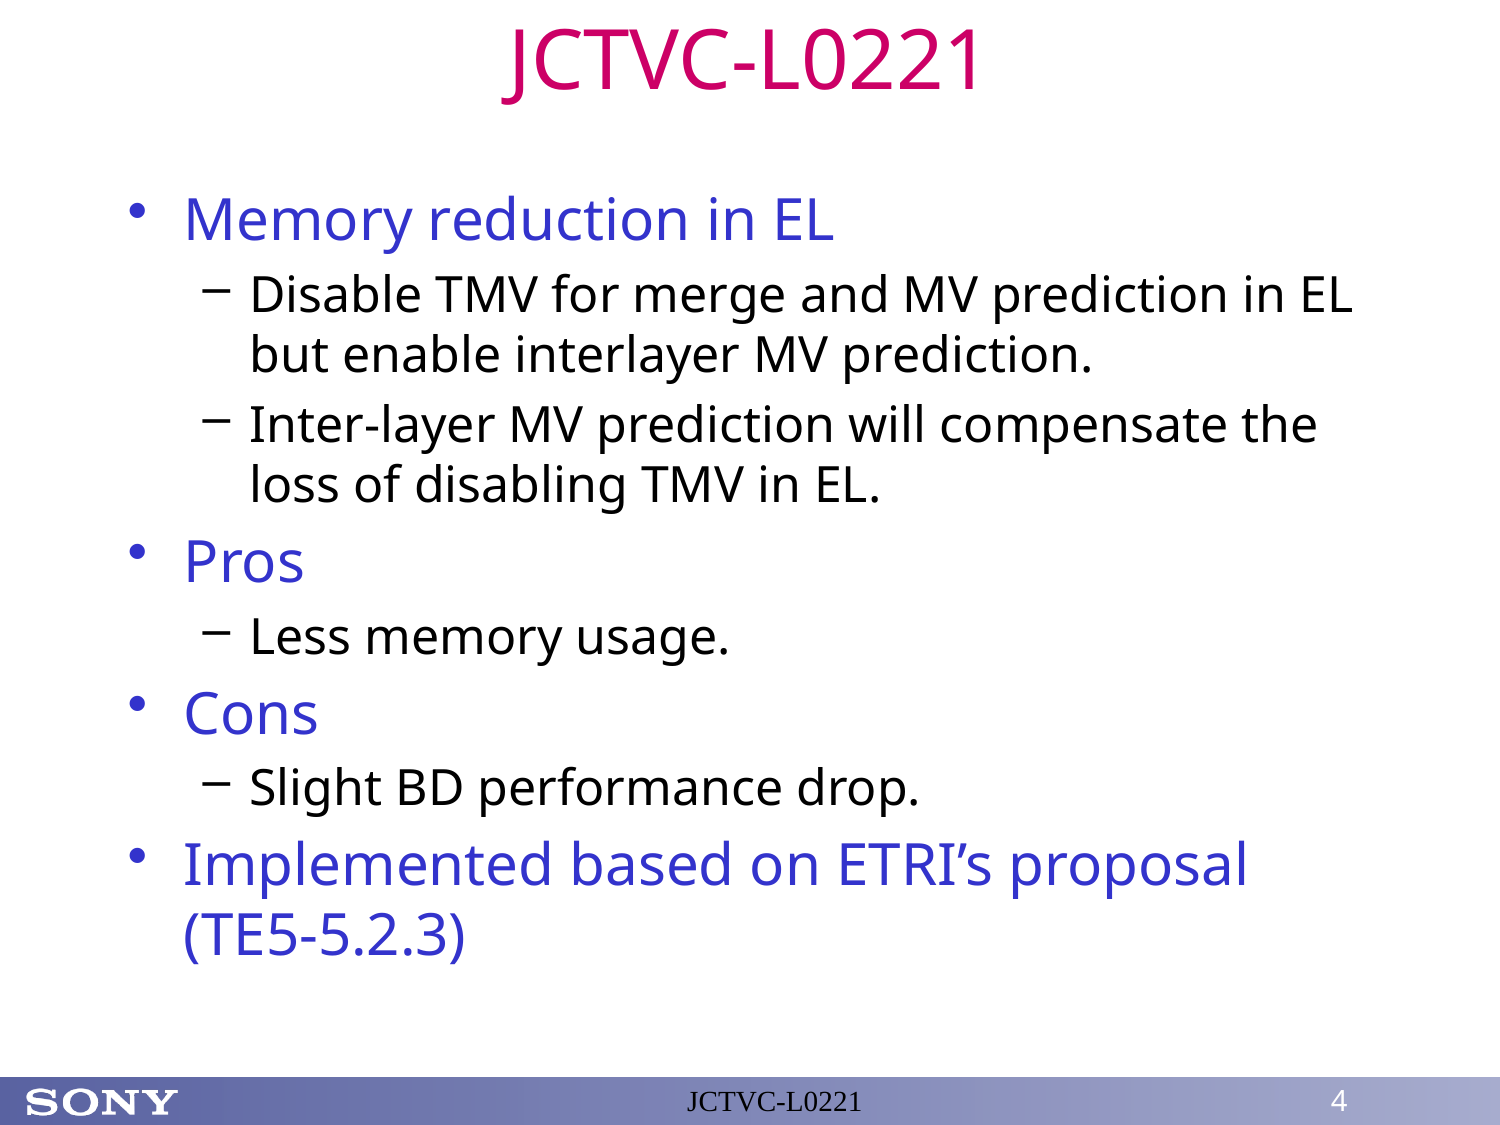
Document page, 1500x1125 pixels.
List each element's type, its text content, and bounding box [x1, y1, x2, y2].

footer JCTVC-L0221 [537, 1074, 1013, 1125]
picture [26, 1088, 178, 1116]
list Memory reduction in EL Disable TMV for merge and MV prediction in EL but enable interlayer MV prediction. Inter-layer MV prediction will compensate the loss of disabling TMV in EL. Pros Less memory usage. Cons Slight BD performance drop. Implemented based on ETRI’s proposal (TE5-5.2.3) [112, 174, 1388, 1076]
slide_number 4 [1049, 1074, 1363, 1125]
title JCTVC-L0221 [112, 0, 1388, 115]
